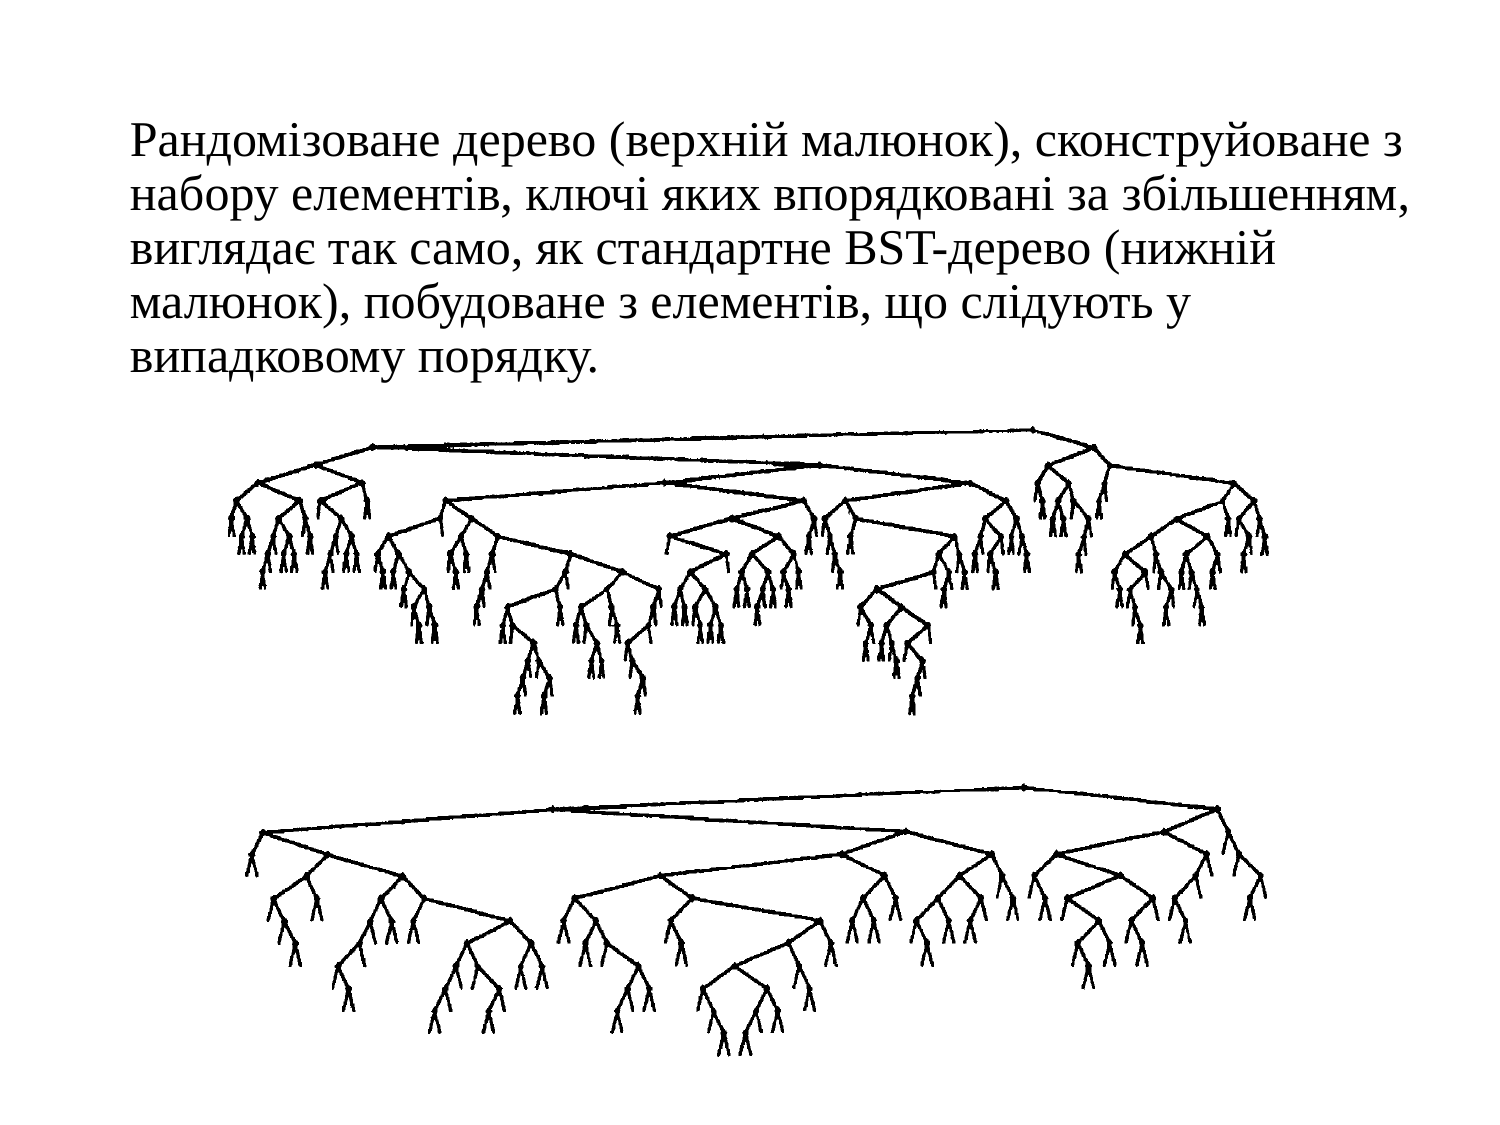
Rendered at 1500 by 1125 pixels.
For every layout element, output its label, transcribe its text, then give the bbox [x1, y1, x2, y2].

list Рандомізоване дерево (верхній малюнок), сконструйоване з набору елементів, ключі яких впорядковані за збільшенням, виглядає так само, як стандартне BST-дерево (нижній малюнок), побудоване з елементів, що слідують у випадковому порядку. [0, 105, 1500, 386]
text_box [111, 408, 1365, 1079]
